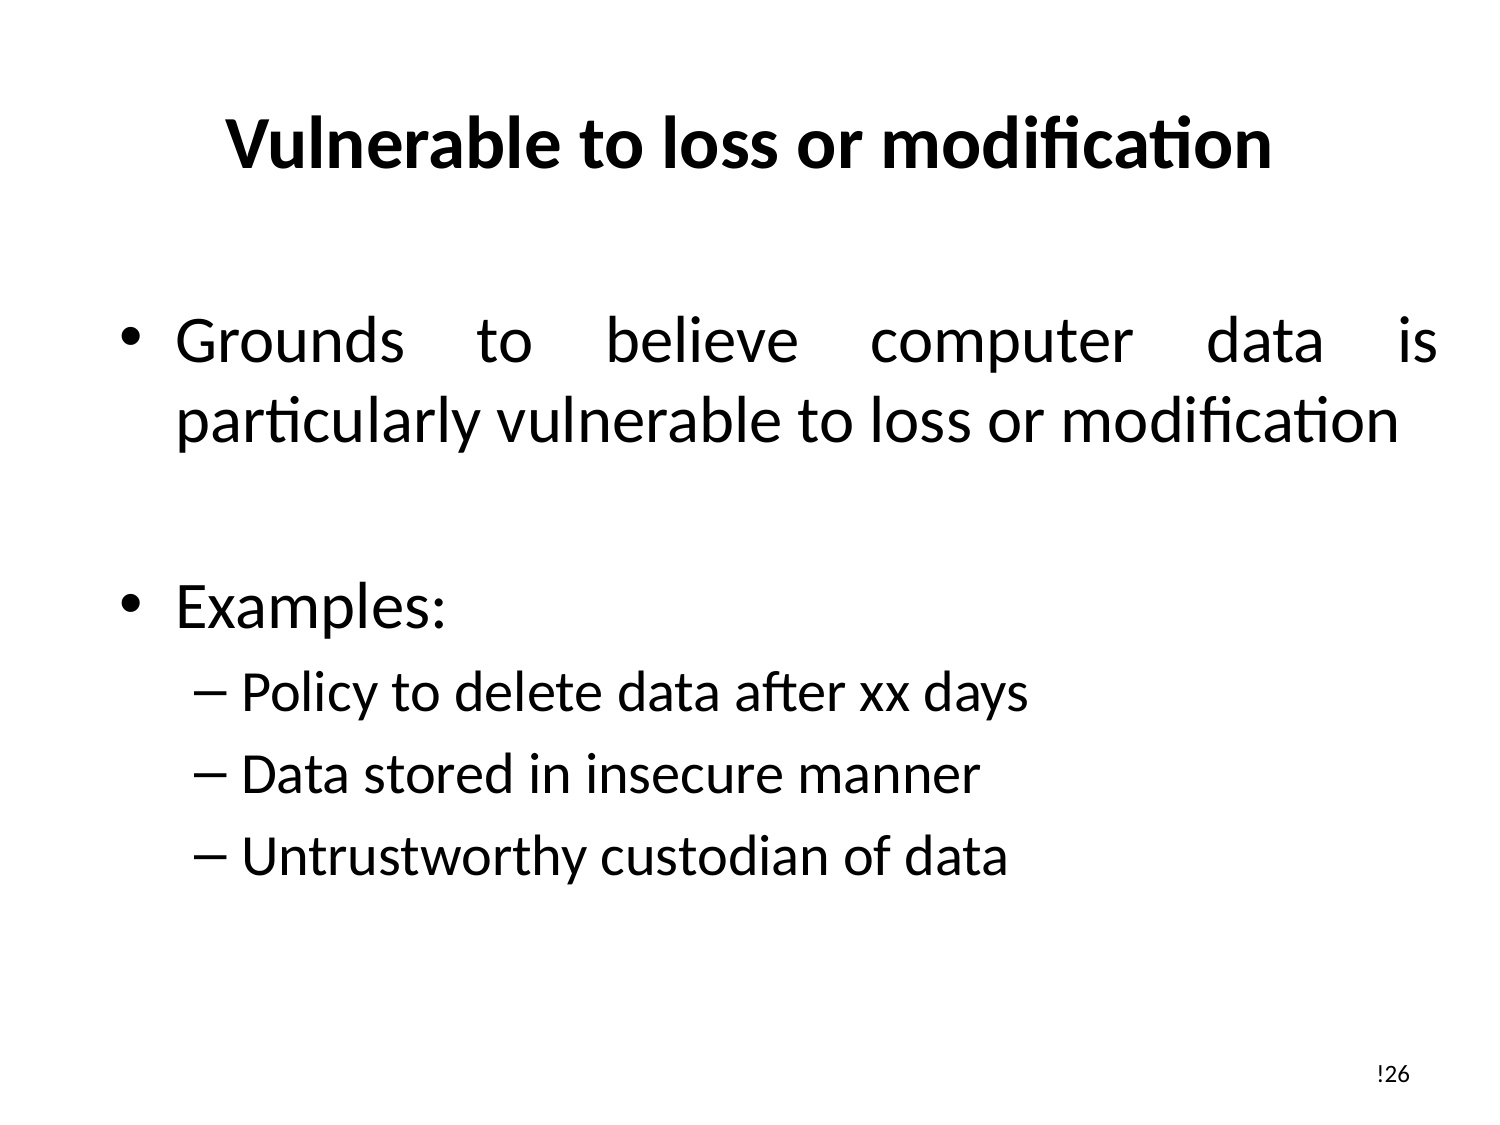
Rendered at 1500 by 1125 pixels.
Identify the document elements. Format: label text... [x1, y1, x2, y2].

title Vulnerable to loss or modification [74, 44, 1426, 233]
list Grounds to believe computer data is particularly vulnerable to loss or modification Examples: Policy to delete data after xx days Data stored in insecure manner Untrustworthy custodian of data [103, 287, 1455, 977]
slide_number !26 [1074, 1042, 1425, 1103]
